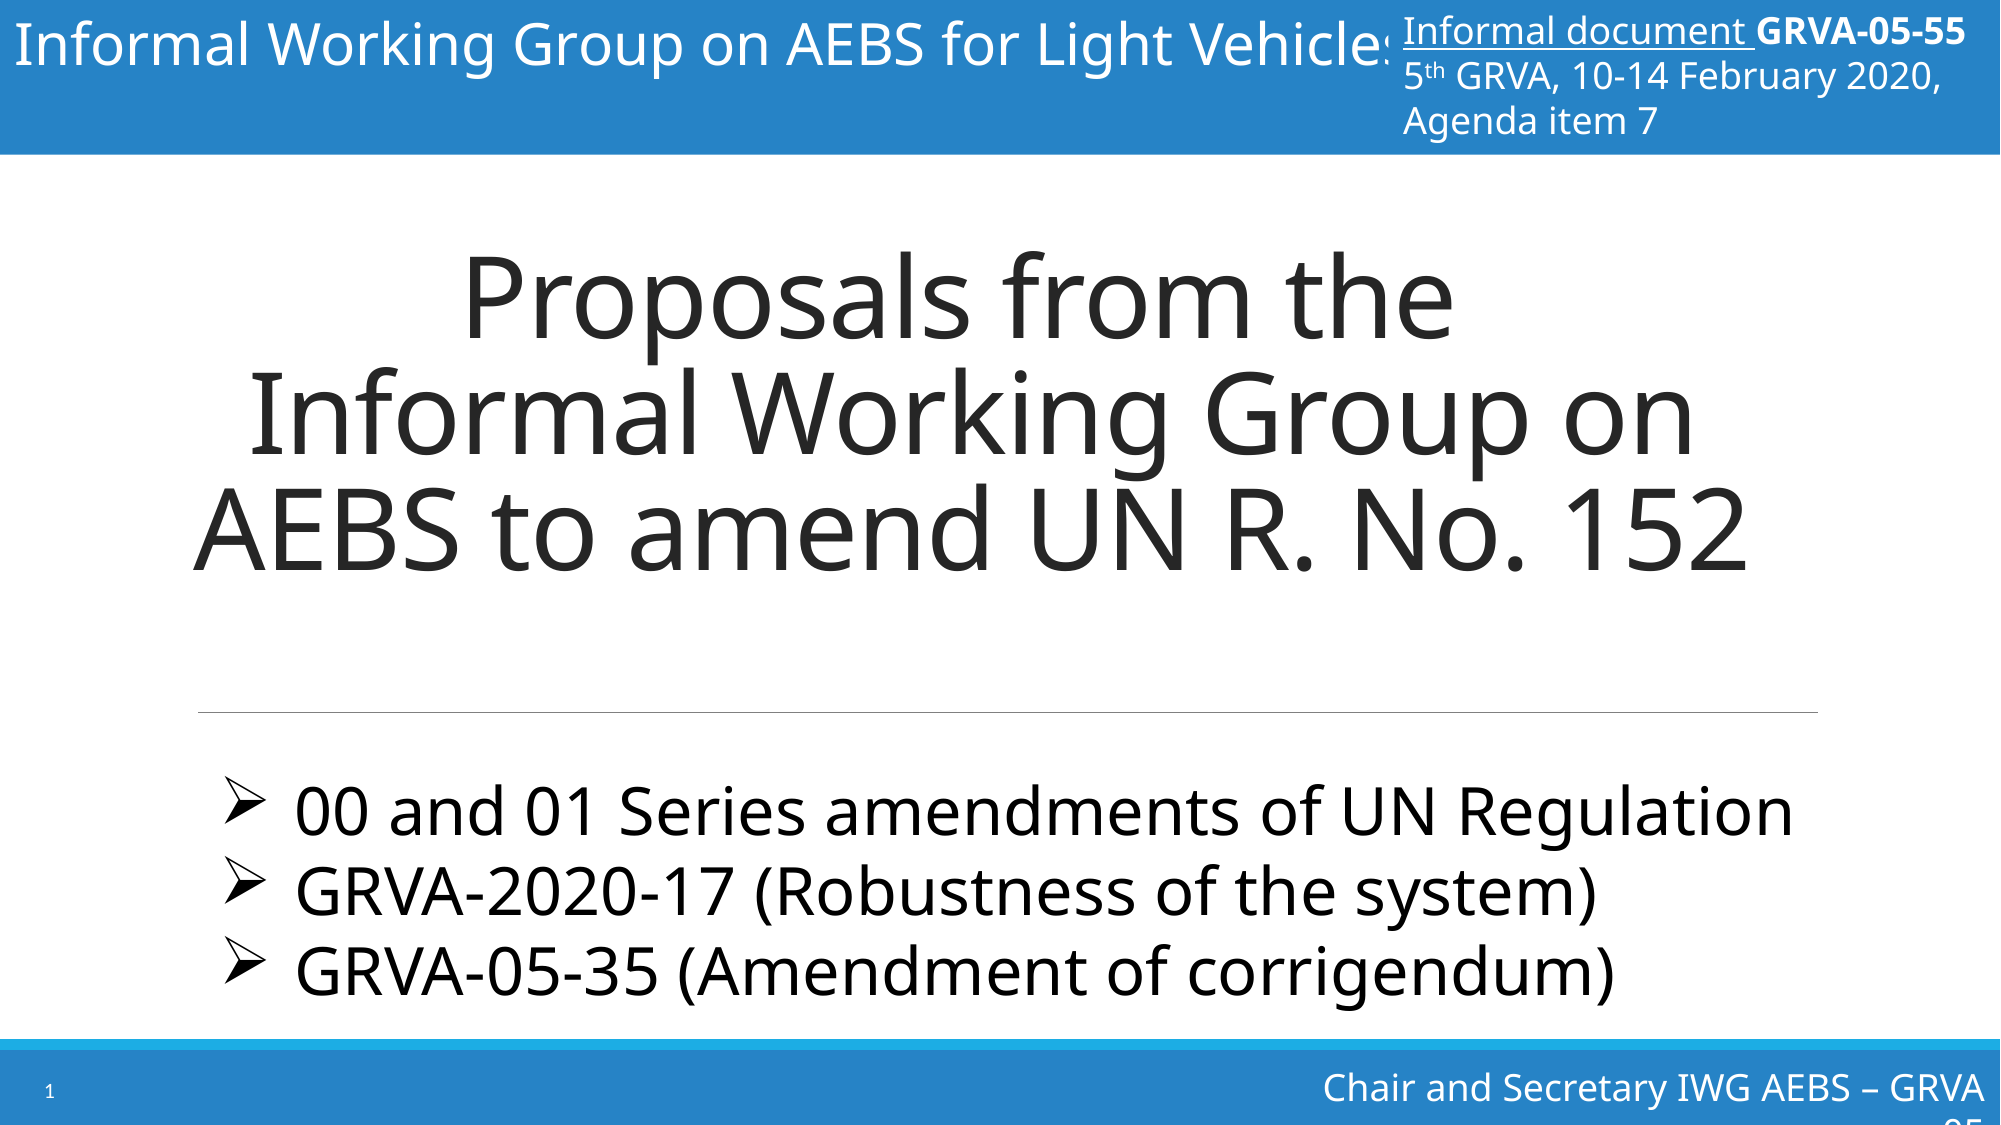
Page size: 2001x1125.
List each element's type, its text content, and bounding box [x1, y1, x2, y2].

title Proposals from the Informal Working Group on AEBS to amend UN R. No. 152 [124, 230, 1822, 602]
text_box Chair and Secretary IWG AEBS – GRVA 05 [1263, 1056, 2000, 1125]
text_box Informal Working Group on AEBS for Light Vehicles [0, 0, 2000, 155]
slide_number 1 [0, 1059, 70, 1120]
text_box 00 and 01 Series amendments of UN Regulation GRVA-2020-17 (Robustness of the system) GRVA-05-35 (Amendment of corrigendum) [204, 761, 1822, 1016]
text_box Informal document GRVA-05-55 5th GRVA, 10-14 February 2020, Agenda item 7 [1388, 0, 2000, 150]
